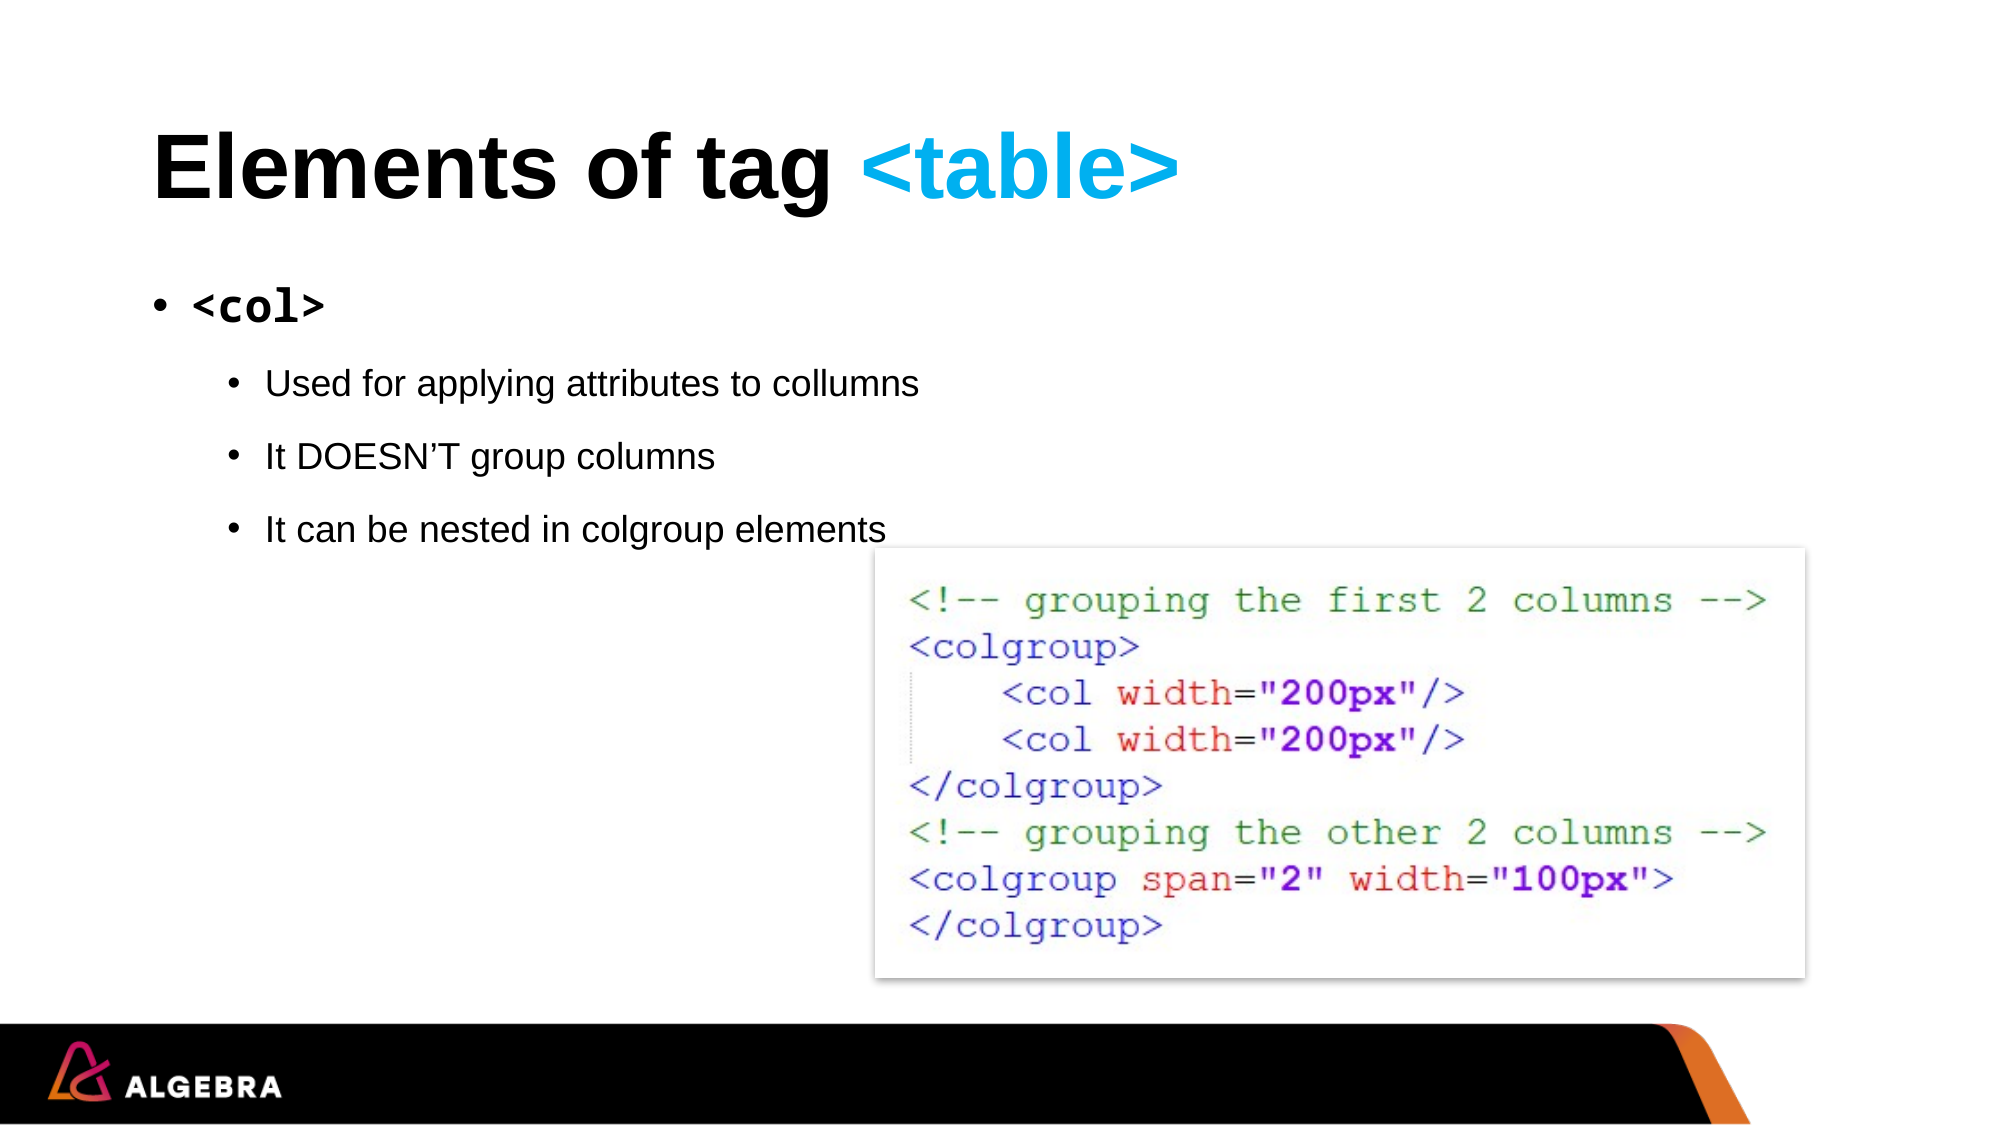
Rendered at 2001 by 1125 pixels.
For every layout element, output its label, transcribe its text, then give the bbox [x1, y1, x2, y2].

title Elements of tag <table> [137, 59, 1863, 261]
picture [0, 1023, 1958, 1125]
picture [889, 562, 1791, 964]
list <col> Used for applying attributes to collumns It DOESN’T group columns It can be nested in colgroup elements [137, 261, 1863, 1094]
